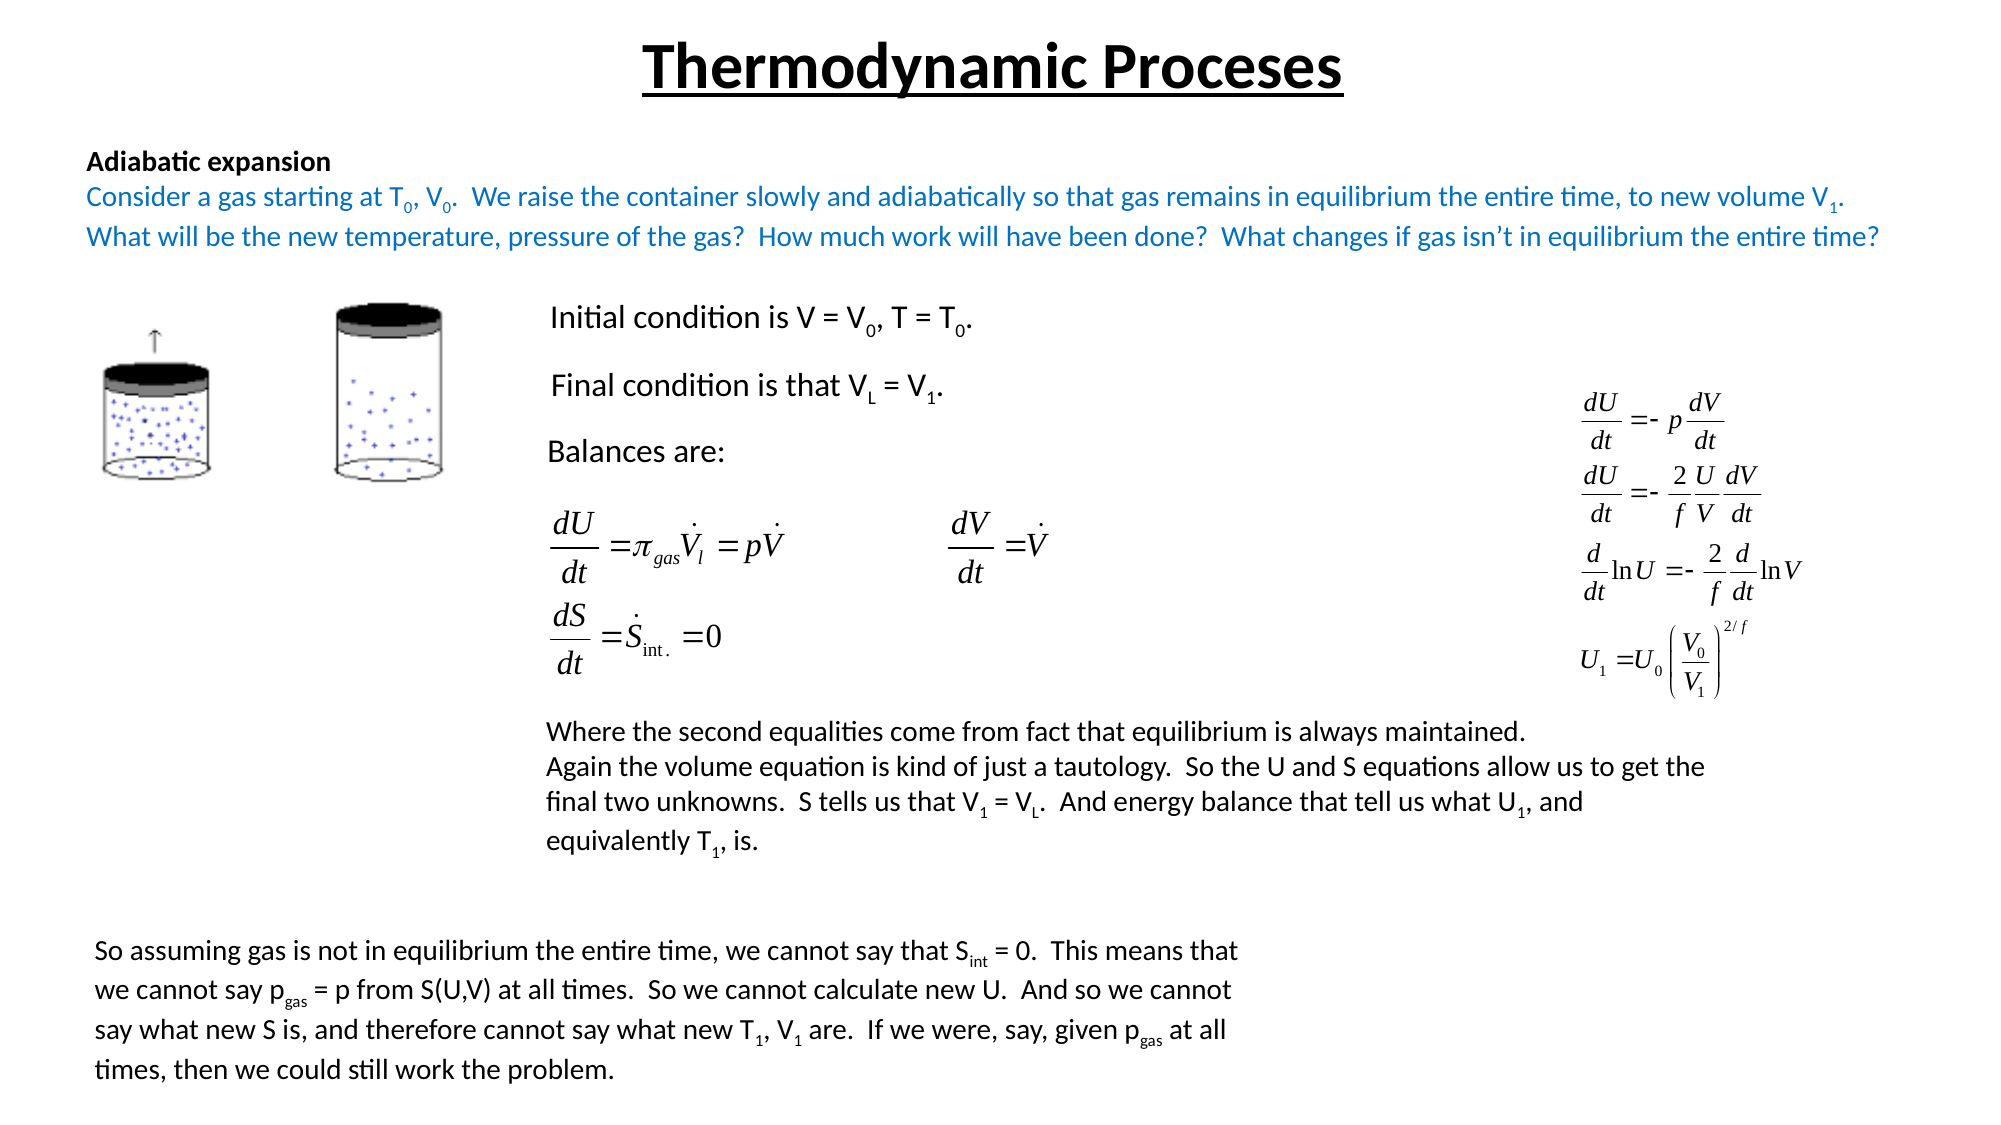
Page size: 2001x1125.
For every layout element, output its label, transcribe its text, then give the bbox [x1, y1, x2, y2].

text_box Final condition is that VL = V1. [536, 355, 960, 416]
text_box So assuming gas is not in equilibrium the entire time, we cannot say that Sint = 0. This means that we cannot say pgas = p from S(U,V) at all times. So we cannot calculate new U. And so we cannot say what new S is, and therefore cannot say what new T1, V1 are. If we were, say, given pgas at all times, then we could still work the problem. [79, 923, 1272, 1093]
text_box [545, 502, 1056, 683]
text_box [1577, 384, 1808, 705]
text_box Thermodynamic Proceses [512, 24, 1473, 111]
text_box Adiabatic expansion Consider a gas starting at T0­, V0. We raise the container slowly and adiabatically so that gas remains in equilibrium the entire time, to new volume V1. What will be the new temperature, pressure of the gas? How much work will have been done? What changes if gas isn’t in equilibrium the entire time? [71, 135, 1914, 260]
picture [82, 280, 472, 500]
text_box Where the second equalities come from fact that equilibrium is always maintained. Again the volume equation is kind of just a tautology. So the U and S equations allow us to get the final two unknowns. S tells us that V1 = VL. And energy balance that tell us what U1, and equivalently T1, is. [531, 704, 1724, 869]
text_box Initial condition is V = V0, T = T0. [535, 288, 989, 349]
text_box Balances are: [532, 422, 742, 477]
